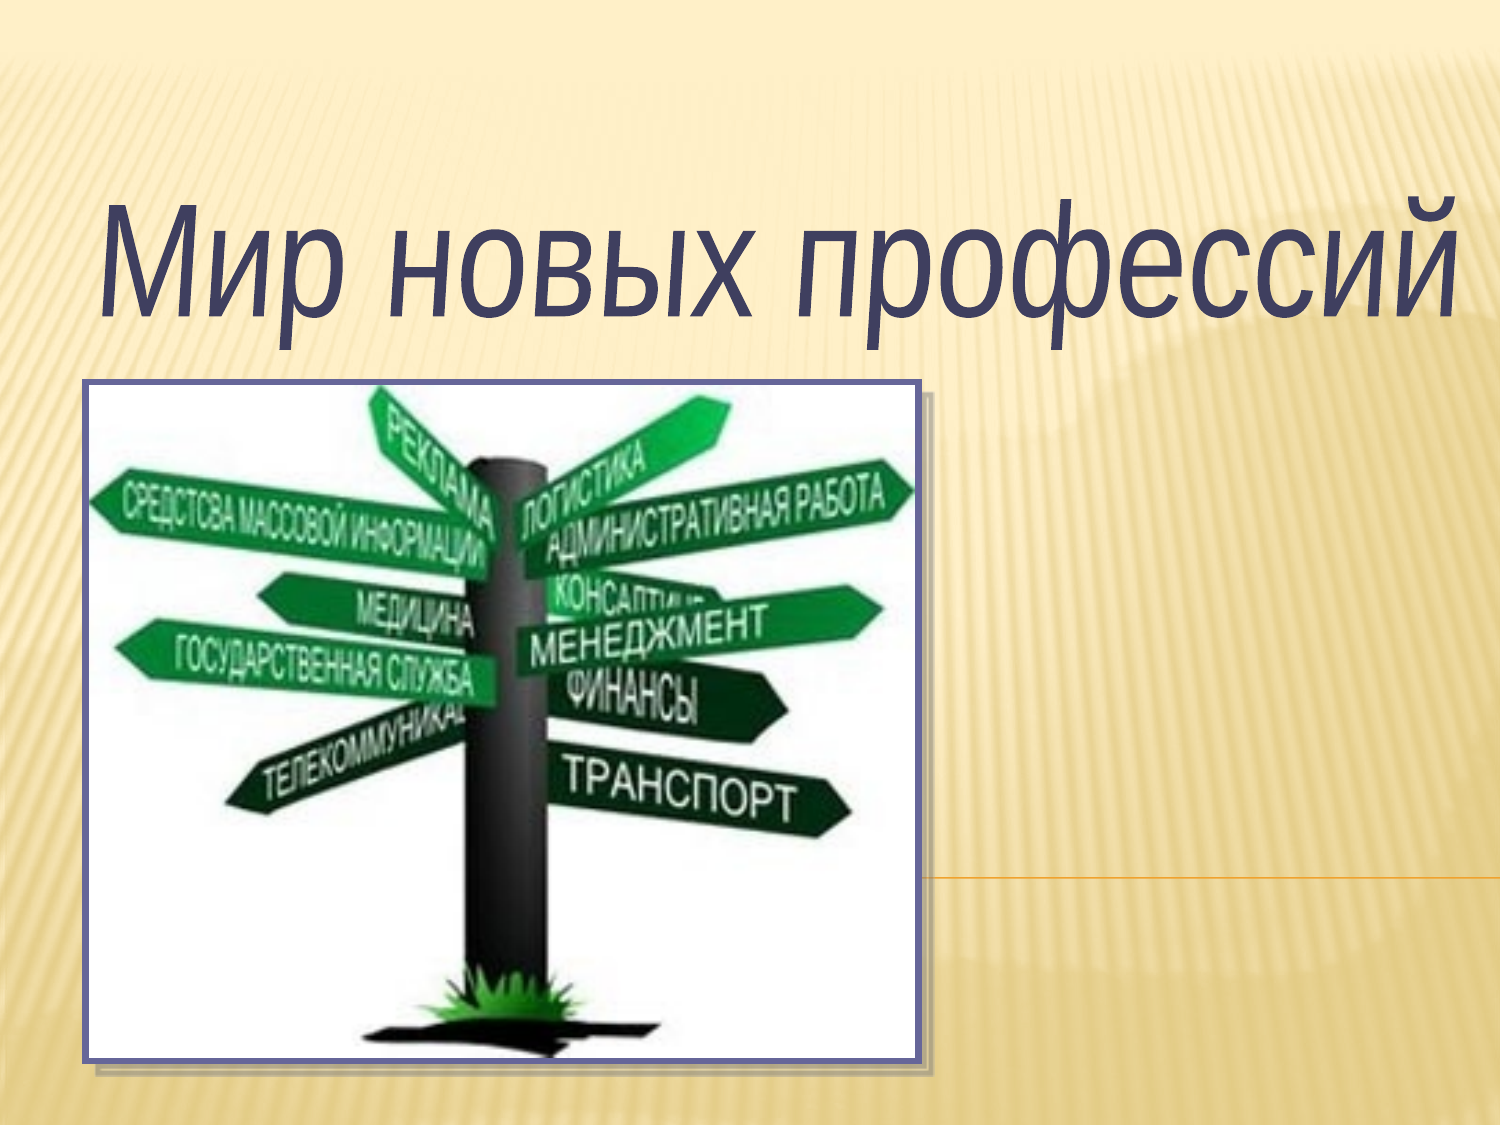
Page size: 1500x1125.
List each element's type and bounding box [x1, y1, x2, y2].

picture [88, 385, 916, 1059]
